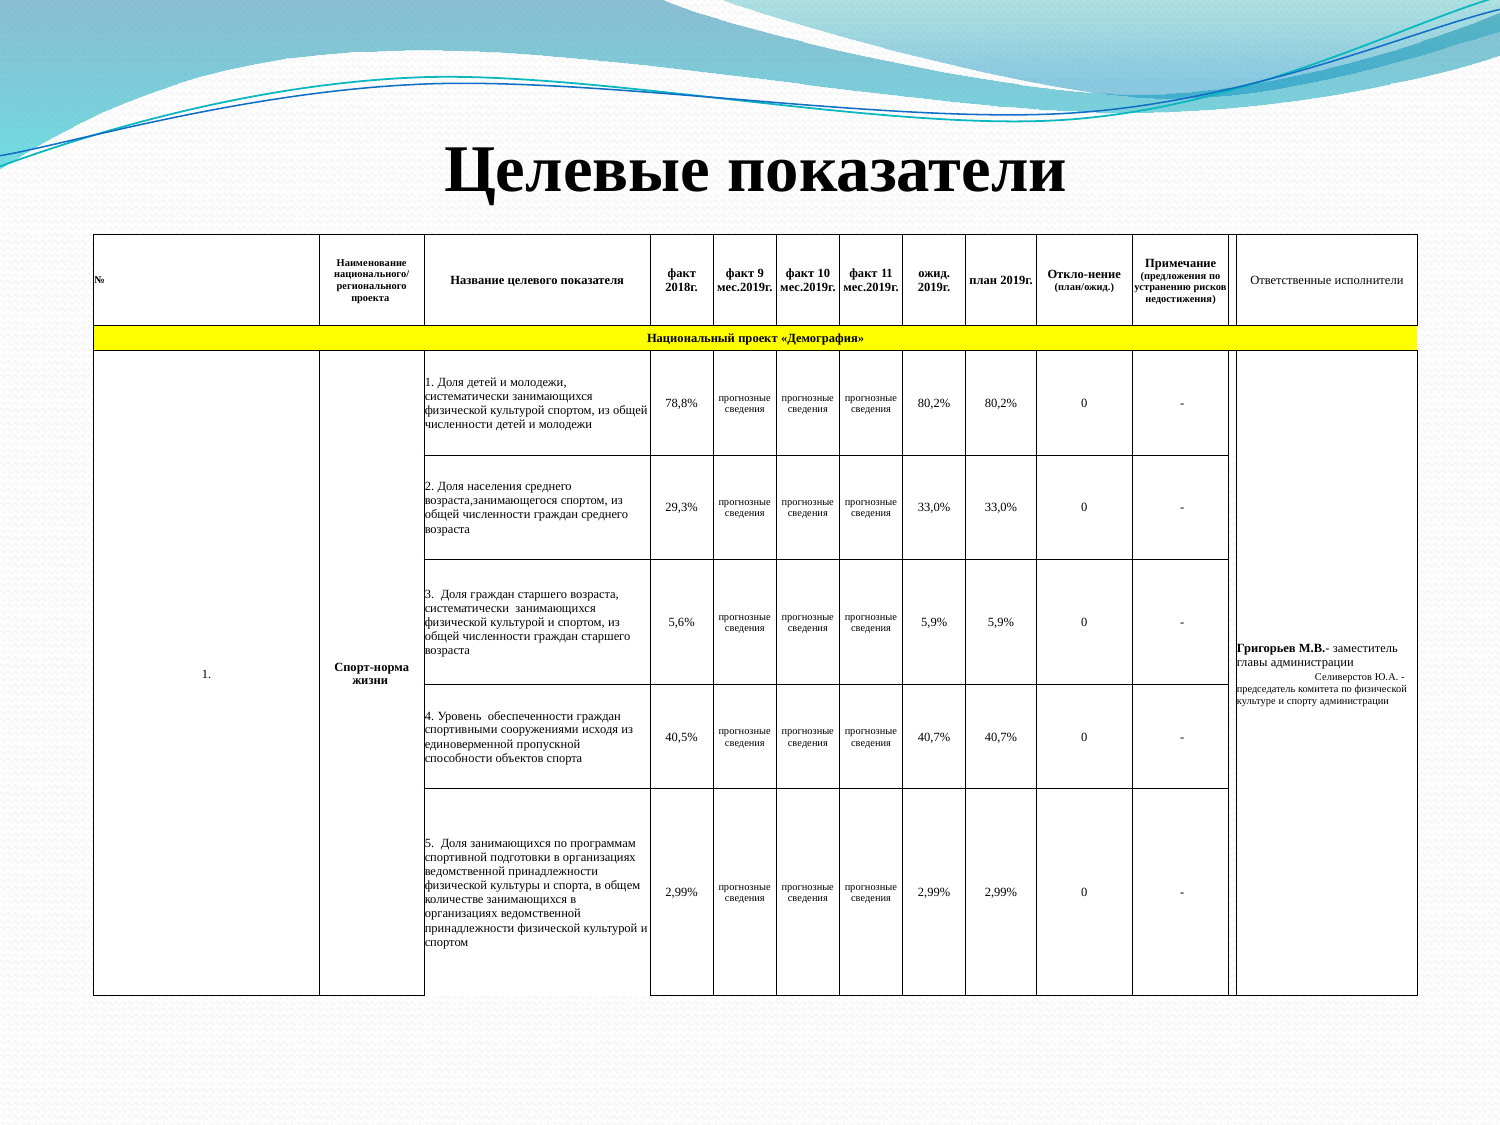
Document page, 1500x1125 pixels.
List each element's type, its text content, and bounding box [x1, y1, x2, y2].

table_cell - [1133, 685, 1228, 788]
table_cell 40,7% [903, 685, 965, 788]
table_cell прогнозные сведения [840, 456, 902, 559]
table_cell 2. Доля населения среднего возраста,занимающегося спортом, из общей численности граждан среднего возраста [425, 456, 650, 559]
table_cell прогнозные сведения [714, 351, 776, 455]
table_cell прогнозные сведения [840, 789, 902, 995]
table_cell 0 [1037, 351, 1132, 455]
table_cell 33,0% [903, 456, 965, 559]
table_cell 5,9% [966, 560, 1036, 684]
table_cell 80,2% [903, 351, 965, 455]
table_header факт 11 мес.2019г. [840, 235, 902, 325]
table_cell - [1133, 456, 1228, 559]
table_cell прогнозные сведения [840, 351, 902, 455]
table_header Наименование национального/ регионального проекта [320, 235, 424, 325]
table_header факт 9 мес.2019г. [714, 235, 776, 325]
table_cell 80,2% [966, 351, 1036, 455]
table_cell 5,6% [651, 560, 713, 684]
table_header Примечание (предложения по устранению рисков недостижения) [1133, 235, 1228, 325]
table_cell 29,3% [651, 456, 713, 559]
table_header факт 10 мес.2019г. [777, 235, 839, 325]
table_cell 1. [94, 351, 319, 995]
table_cell прогнозные сведения [714, 560, 776, 684]
table_cell 0 [1037, 789, 1132, 995]
table_cell 0 [1037, 560, 1132, 684]
table_cell прогнозные сведения [777, 685, 839, 788]
table_cell 2,99% [903, 789, 965, 995]
table_header № [94, 235, 319, 325]
table_cell 40,5% [651, 685, 713, 788]
table_cell 1. Доля детей и молодежи, систематически занимающихся физической культурой спортом, из общей численности детей и молодежи [425, 351, 650, 455]
table_cell прогнозные сведения [714, 685, 776, 788]
text_box Целевые показатели [257, 117, 1254, 213]
table_cell Спорт-норма жизни [320, 351, 424, 995]
table_header Откло-нение (план/ожид.) [1037, 235, 1132, 325]
table_header ожид. 2019г. [903, 235, 965, 325]
table_cell [1229, 559, 1236, 684]
table_cell - [1133, 560, 1228, 684]
table_cell [1229, 351, 1236, 455]
table_cell прогнозные сведения [840, 685, 902, 788]
table_cell прогнозные сведения [714, 456, 776, 559]
table_cell 40,7% [966, 685, 1036, 788]
table_header Ответственные исполнители [1237, 235, 1417, 325]
table_cell 5. Доля занимающихся по программам спортивной подготовки в организациях ведомственной принадлежности физической культуры и спорта, в общем количестве занимающихся в организациях ведомственной принадлежности физической культурой и спортом [425, 789, 650, 996]
table_cell 78,8% [651, 351, 713, 455]
table_cell 0 [1037, 456, 1132, 559]
table_cell [1229, 455, 1236, 559]
table_cell - [1133, 351, 1228, 455]
table_cell Григорьев М.В.- заместитель главы администрации Селиверстов Ю.А. -председатель комитета по физической культуре и спорту администрации [1237, 351, 1417, 995]
table_header план 2019г. [966, 235, 1036, 325]
table_cell [1229, 789, 1236, 995]
table_header [1229, 235, 1236, 325]
table_cell прогнозные сведения [840, 560, 902, 684]
table_cell 4. Уровень обеспеченности граждан спортивными сооружениями исходя из единоверменной пропускной способности объектов спорта [425, 685, 650, 788]
table_header факт 2018г. [651, 235, 713, 325]
table_cell - [1133, 789, 1228, 995]
table_cell прогнозные сведения [777, 560, 839, 684]
table_cell прогнозные сведения [777, 789, 839, 995]
table_cell прогнозные сведения [777, 351, 839, 455]
table_cell прогнозные сведения [714, 789, 776, 995]
table_cell 3. Доля граждан старшего возраста, систематически занимающихся физической культурой и спортом, из общей численности граждан старшего возраста [425, 560, 650, 684]
table_cell [1229, 684, 1236, 789]
table_cell прогнозные сведения [777, 456, 839, 559]
table_cell 33,0% [966, 456, 1036, 559]
table_cell 2,99% [966, 789, 1036, 995]
table_cell 0 [1037, 685, 1132, 788]
table_cell 5,9% [903, 560, 965, 684]
table_cell 2,99% [651, 789, 713, 995]
table_header Название целевого показателя [425, 235, 650, 325]
table_cell Национальный проект «Демография» [94, 326, 1417, 350]
